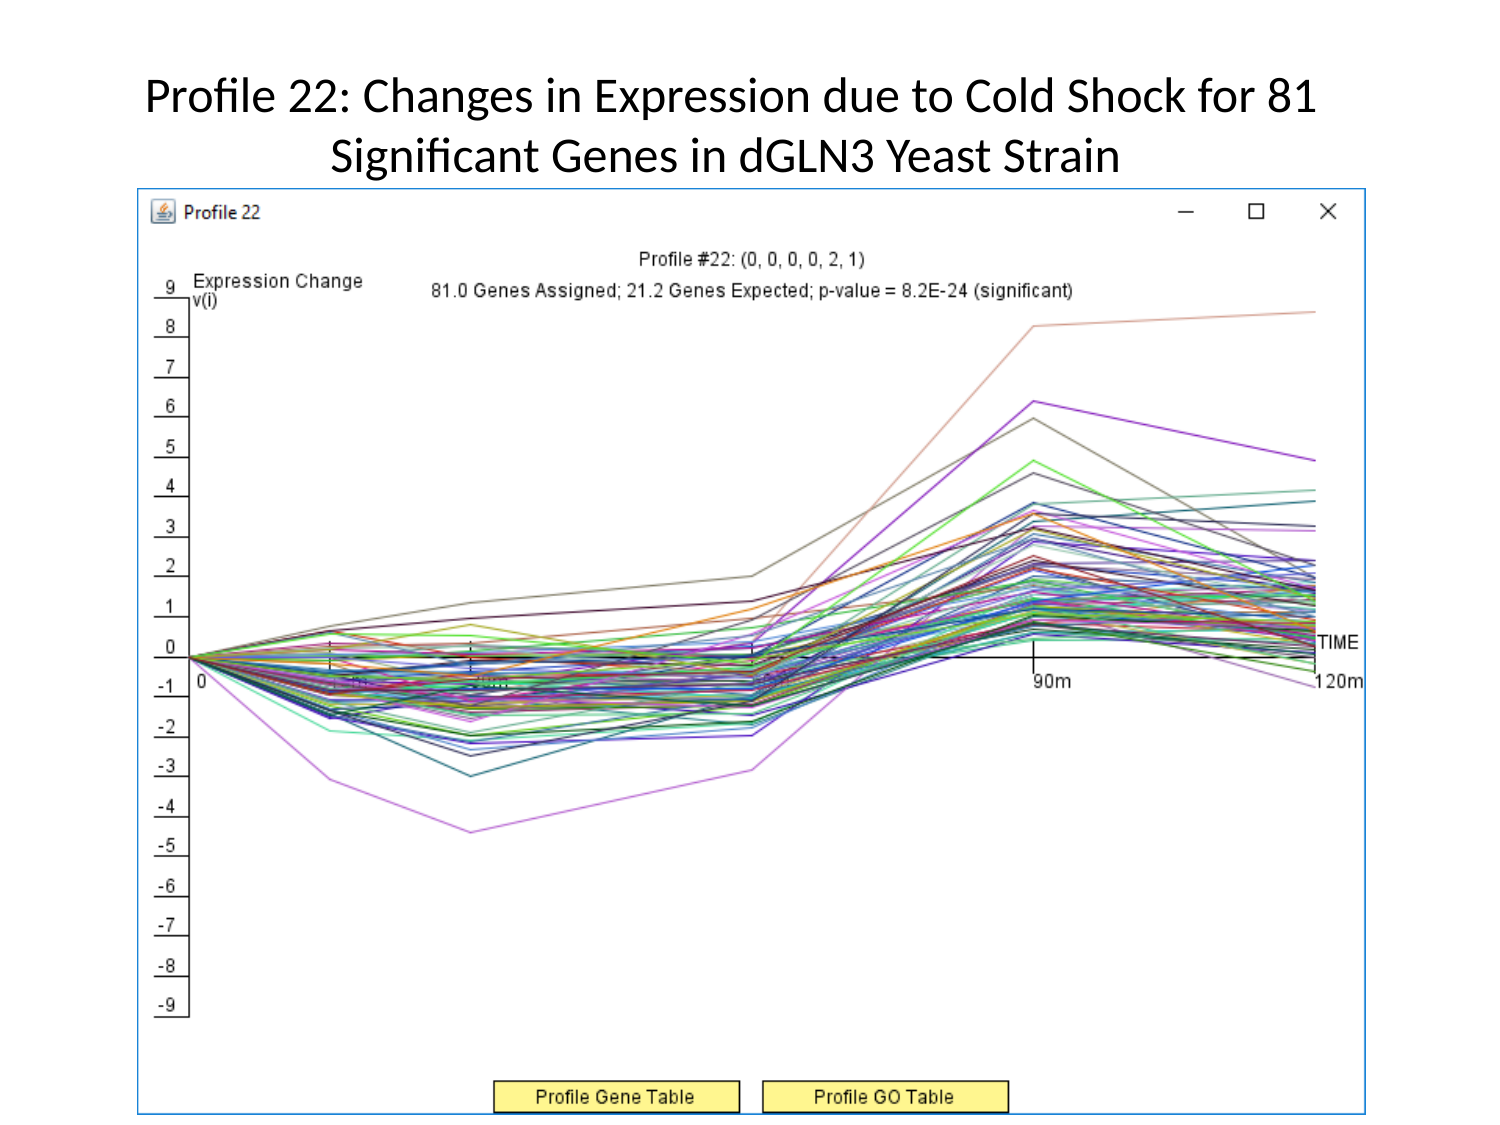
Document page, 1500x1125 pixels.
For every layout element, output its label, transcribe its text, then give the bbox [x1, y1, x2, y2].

text_box Profile 22: Changes in Expression due to Cold Shock for 81 Significant Genes in dGLN3 Yeast Strain [37, 55, 1425, 190]
picture [137, 187, 1366, 1115]
